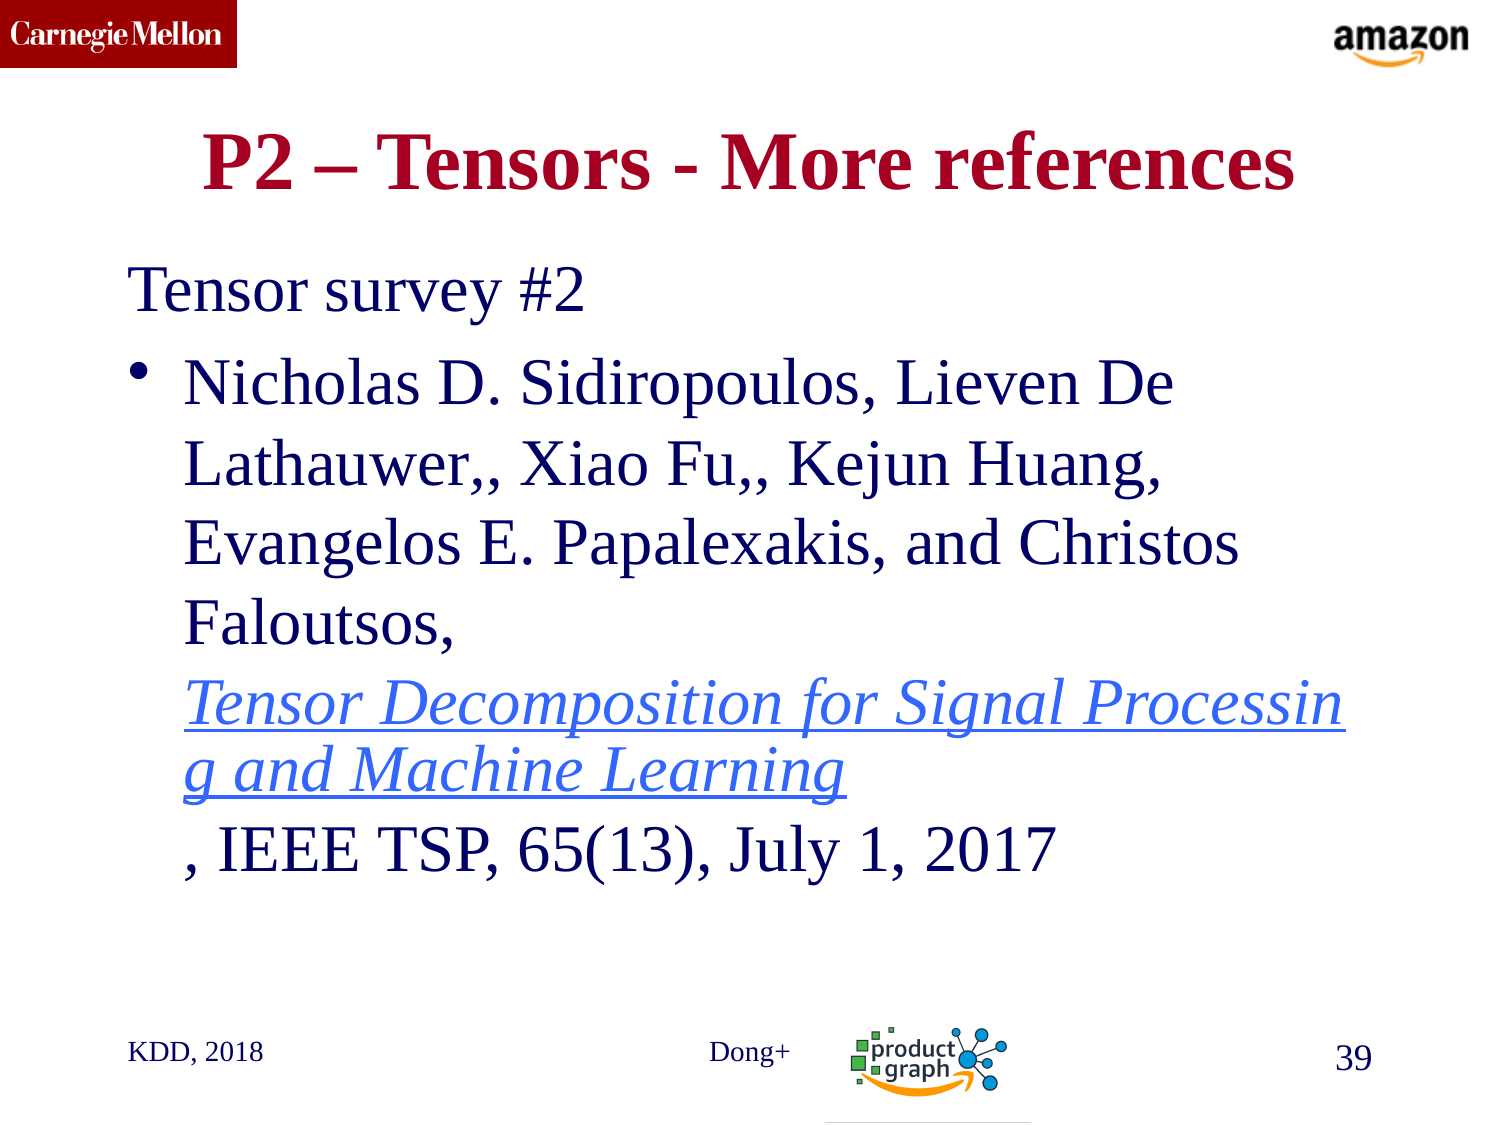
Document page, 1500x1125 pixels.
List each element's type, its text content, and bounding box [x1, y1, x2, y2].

title P2 – Tensors - More references [112, 99, 1388, 213]
picture [1322, 4, 1484, 88]
picture [0, 0, 237, 68]
list Tensor survey #2 Nicholas D. Sidiropoulos, Lieven De Lathauwer,, Xiao Fu,, Kejun Huang, Evangelos E. Papalexakis, and Christos Faloutsos, Tensor Decomposition for Signal Processing and Machine Learning, IEEE TSP, 65(13), July 1, 2017 [112, 237, 1388, 1001]
slide_number KDD, 2018 [112, 1024, 426, 1101]
slide_number 39 [1074, 1024, 1388, 1101]
footer Dong+ [512, 1024, 988, 1101]
